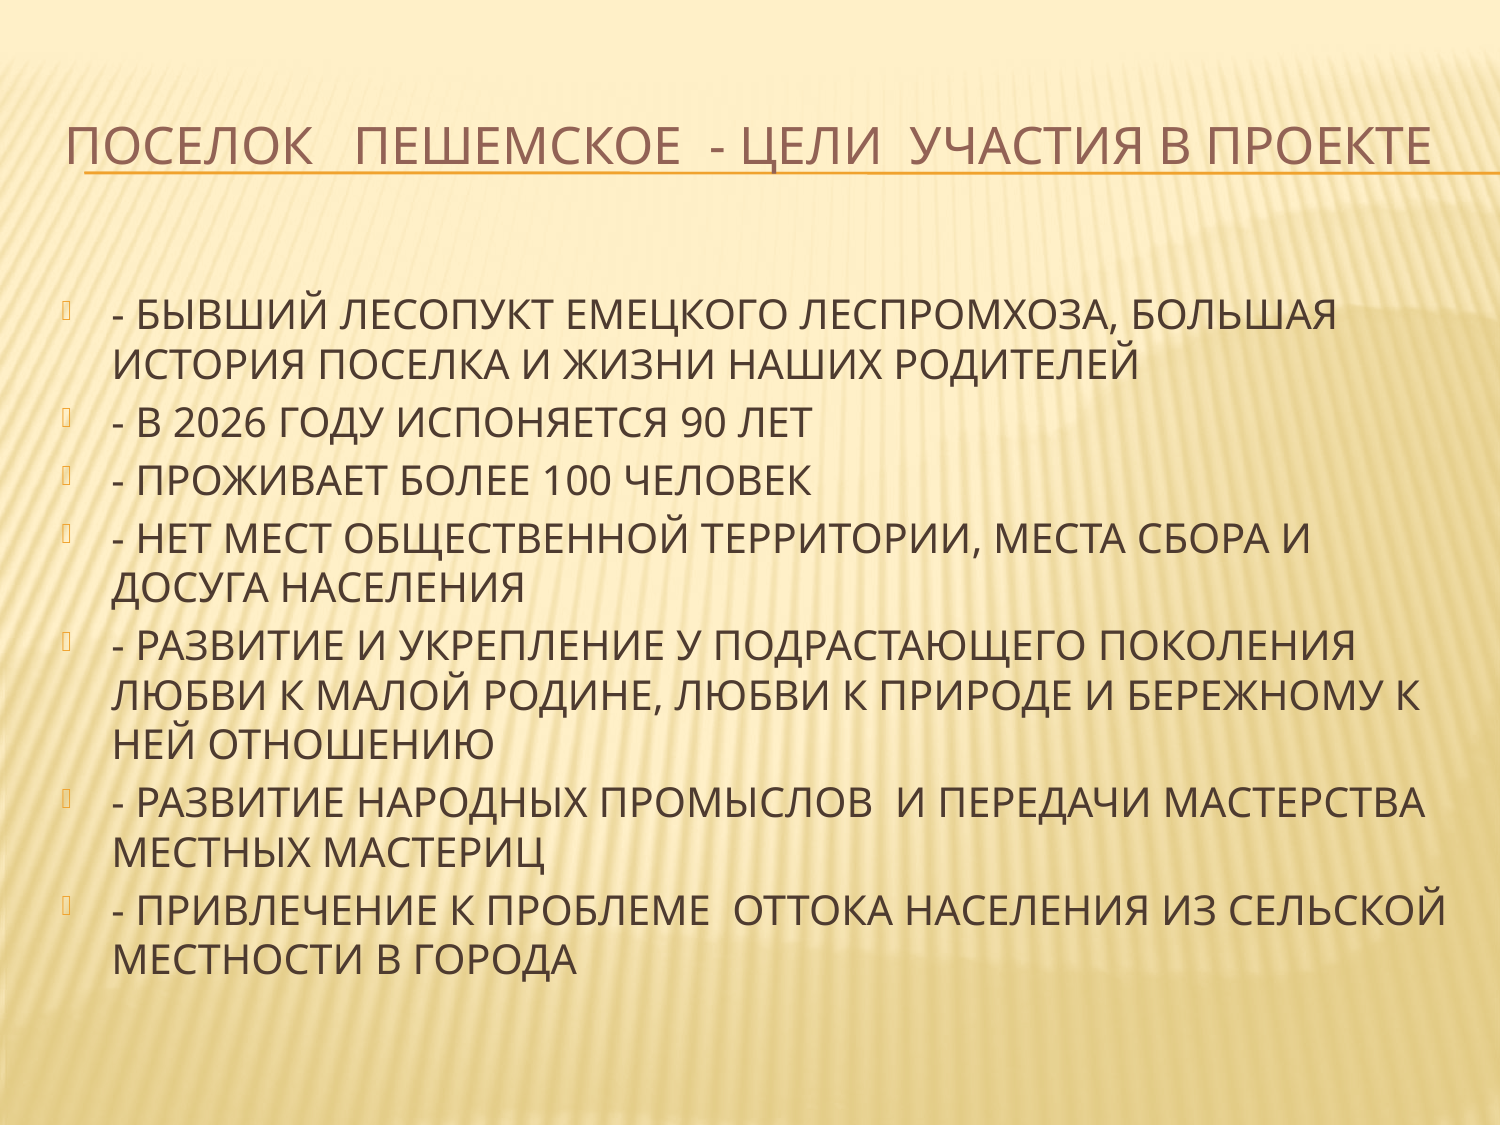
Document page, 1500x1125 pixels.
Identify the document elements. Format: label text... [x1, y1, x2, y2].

list - БЫВШИЙ ЛЕСОПУКТ ЕМЕЦКОГО ЛЕСПРОМХОЗА, БОЛЬШАЯ ИСТОРИЯ ПОСЕЛКА И ЖИЗНИ НАШИХ РОДИТЕЛЕЙ - В 2026 ГОДУ ИСПОНЯЕТСЯ 90 ЛЕТ - ПРОЖИВАЕТ БОЛЕЕ 100 ЧЕЛОВЕК - НЕТ МЕСТ ОБЩЕСТВЕННОЙ ТЕРРИТОРИИ, МЕСТА СБОРА И ДОСУГА НАСЕЛЕНИЯ - РАЗВИТИЕ И УКРЕПЛЕНИЕ У ПОДРАСТАЮЩЕГО ПОКОЛЕНИЯ ЛЮБВИ К МАЛОЙ РОДИНЕ, ЛЮБВИ К ПРИРОДЕ И БЕРЕЖНОМУ К НЕЙ ОТНОШЕНИЮ - РАЗВИТИЕ НАРОДНЫХ ПРОМЫСЛОВ И ПЕРЕДАЧИ МАСТЕРСТВА МЕСТНЫХ МАСТЕРИЦ - ПРИВЛЕЧЕНИЕ К ПРОБЛЕМЕ ОТТОКА НАСЕЛЕНИЯ ИЗ СЕЛЬСКОЙ МЕСТНОСТИ В ГОРОДА [46, 281, 1475, 998]
title ПОСЕЛОК ПЕшЕМСКОЕ - целИ участия в проекте [50, 75, 1475, 213]
